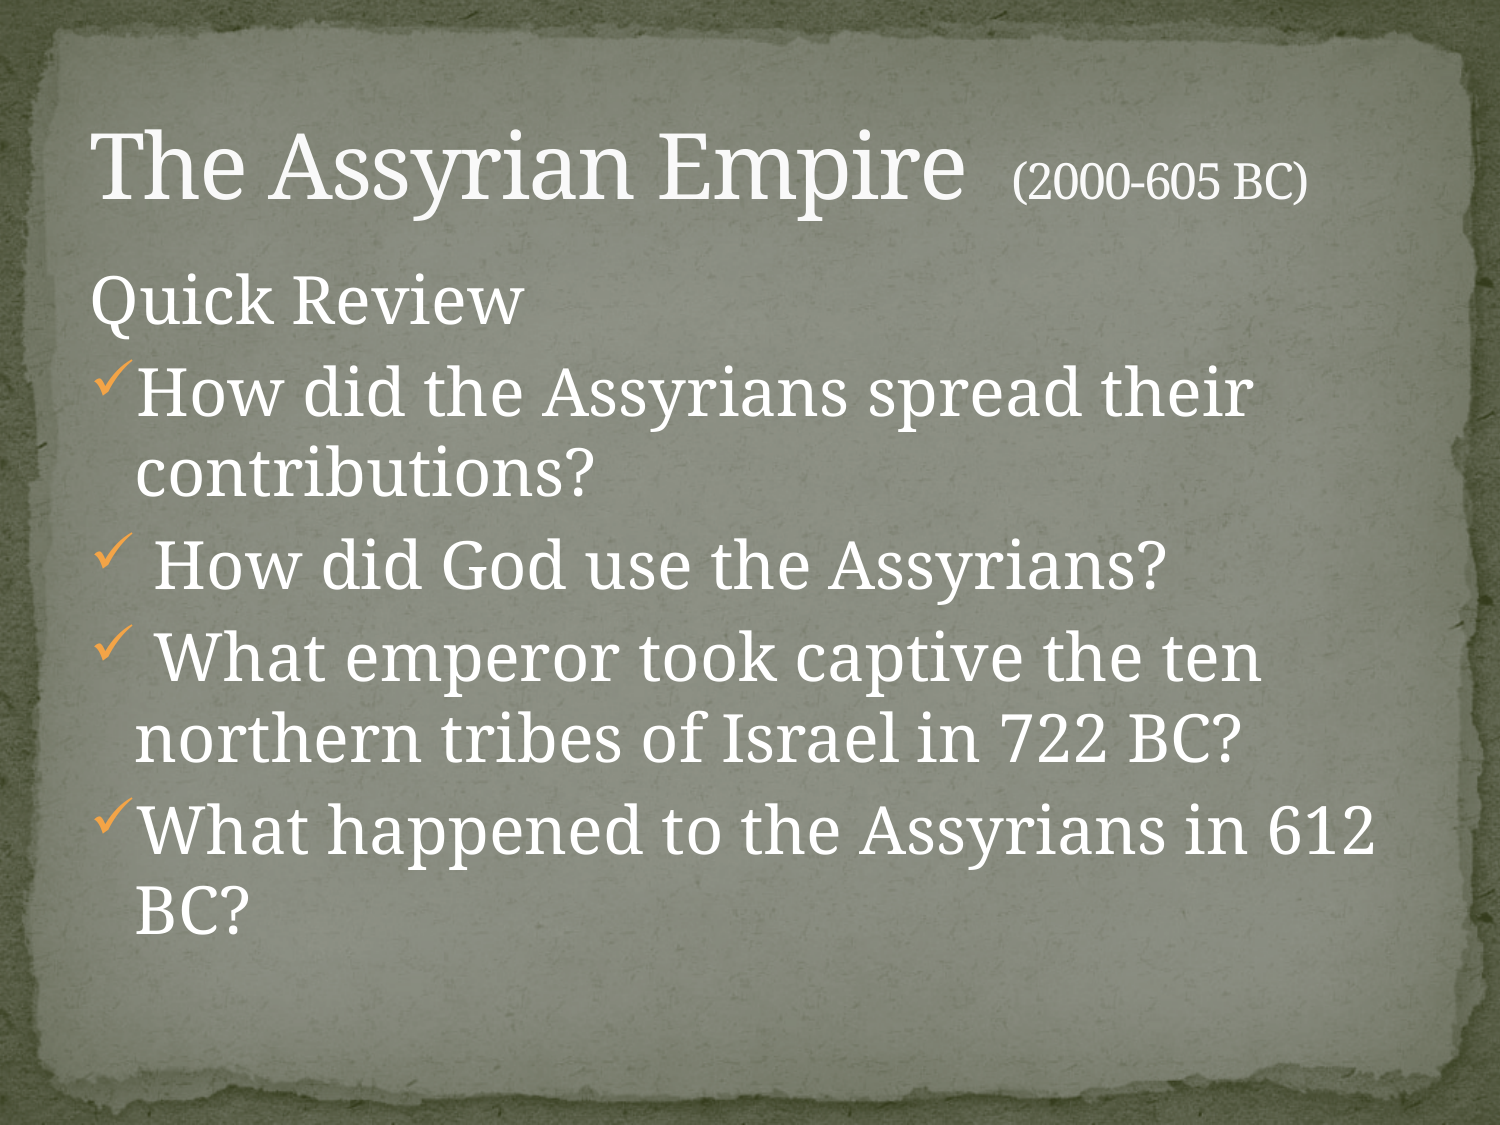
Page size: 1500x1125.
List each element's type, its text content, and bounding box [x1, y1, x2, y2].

title The Assyrian Empire (2000-605 BC) [74, 24, 1425, 225]
list Quick Review How did the Assyrians spread their contributions? How did God use the Assyrians? What emperor took captive the ten northern tribes of Israel in 722 BC? What happened to the Assyrians in 612 BC? [75, 249, 1425, 1000]
